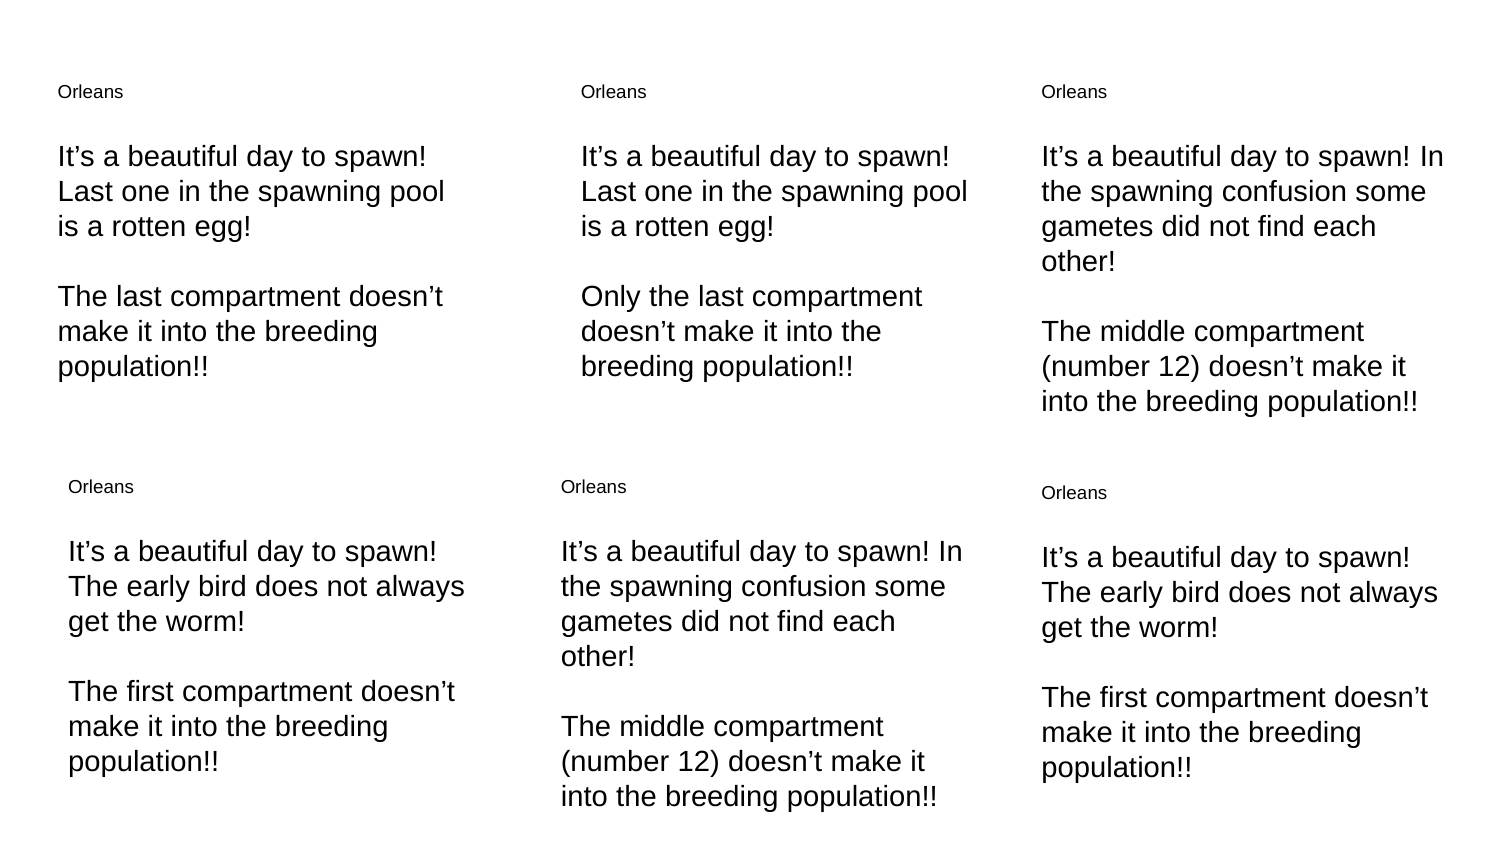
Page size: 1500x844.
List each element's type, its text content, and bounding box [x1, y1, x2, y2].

text_box Orleans It’s a beautiful day to spawn! In the spawning confusion some gametes did not find each other! The middle compartment (number 12) doesn’t make it into the breeding population!! [545, 460, 988, 698]
text_box Orleans It’s a beautiful day to spawn! Last one in the spawning pool is a rotten egg! Only the last compartment doesn’t make it into the breeding population!! [565, 65, 1008, 303]
text_box Orleans It’s a beautiful day to spawn! In the spawning confusion some gametes did not find each other! The middle compartment (number 12) doesn’t make it into the breeding population!! [1026, 65, 1469, 303]
text_box Orleans It’s a beautiful day to spawn! Last one in the spawning pool is a rotten egg! The last compartment doesn’t make it into the breeding population!! [42, 65, 485, 303]
text_box Orleans It’s a beautiful day to spawn! The early bird does not always get the worm! The first compartment doesn’t make it into the breeding population!! [53, 460, 496, 698]
text_box Orleans It’s a beautiful day to spawn! The early bird does not always get the worm! The first compartment doesn’t make it into the breeding population!! [1026, 465, 1469, 704]
